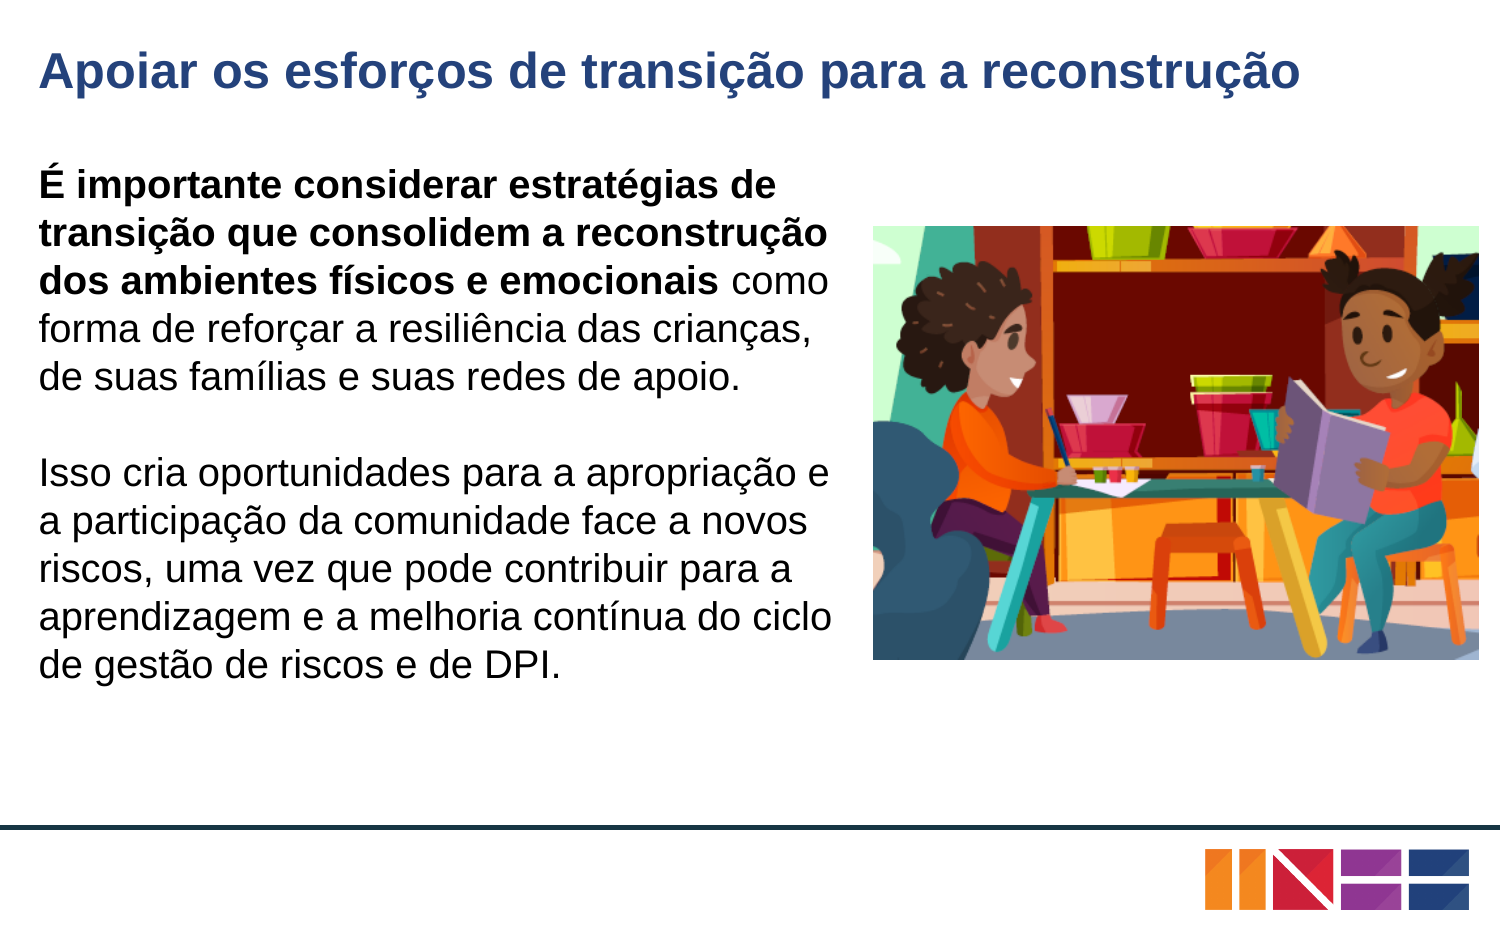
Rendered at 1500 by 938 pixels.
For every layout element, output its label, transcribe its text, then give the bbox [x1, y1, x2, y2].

list É importante considerar estratégias de transição que consolidem a reconstrução dos ambientes físicos e emocionais como forma de reforçar a resiliência das crianças, de suas famílias e suas redes de apoio. Isso cria oportunidades para a apropriação e a participação da comunidade face a novos riscos, uma vez que pode contribuir para a aprendizagem e a melhoria contínua do ciclo de gestão de riscos e de DPI. [23, 143, 860, 779]
picture [872, 226, 1479, 660]
picture [1205, 849, 1469, 910]
title Apoiar os esforços de transição para a reconstrução [23, 23, 1468, 121]
